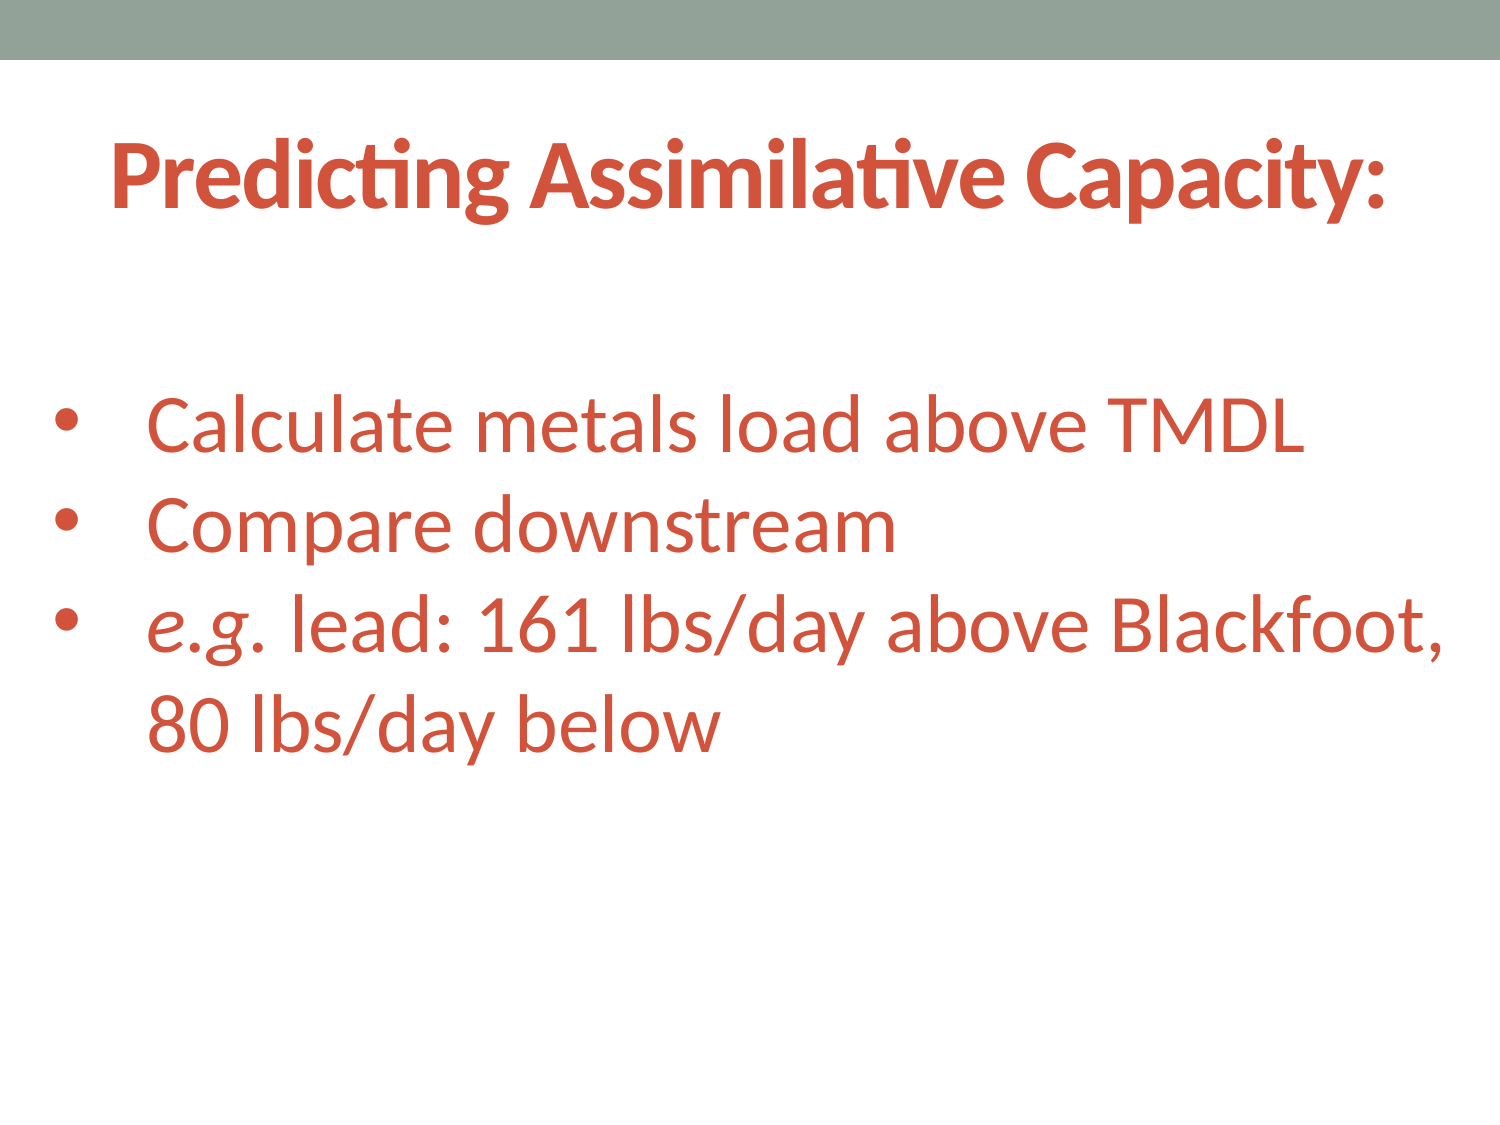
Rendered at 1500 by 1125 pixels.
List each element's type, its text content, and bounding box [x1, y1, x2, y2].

text_box Calculate metals load above TMDL Compare downstream e.g. lead: 161 lbs/day above Blackfoot, 80 lbs/day below [37, 287, 1464, 850]
title Predicting Assimilative Capacity: [75, 87, 1425, 250]
